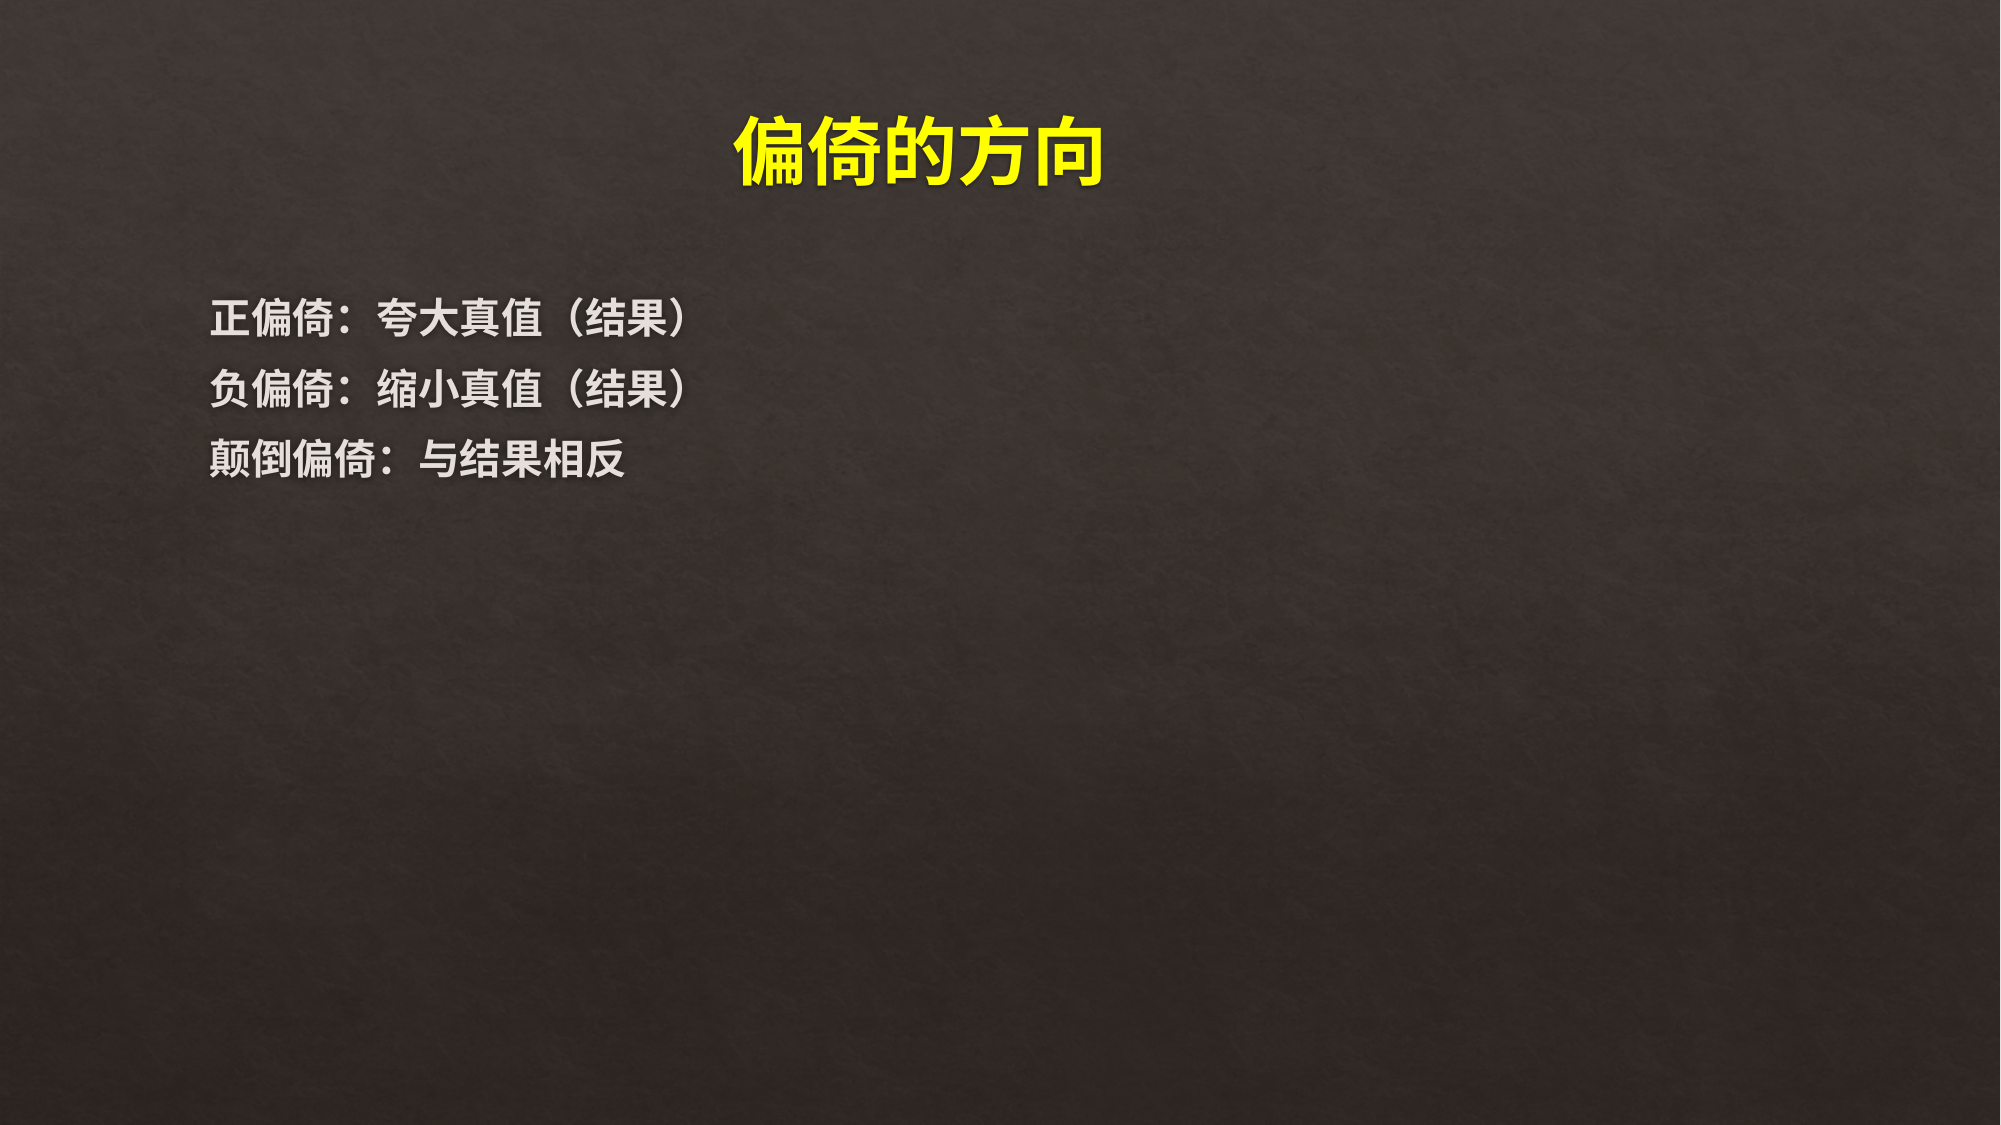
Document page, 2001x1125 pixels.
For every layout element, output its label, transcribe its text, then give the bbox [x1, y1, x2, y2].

list 正偏倚：夸大真值（结果） 负偏倚：缩小真值（结果） 颠倒偏倚：与结果相反 [149, 284, 1849, 950]
title 偏倚的方向 [333, 97, 1508, 203]
